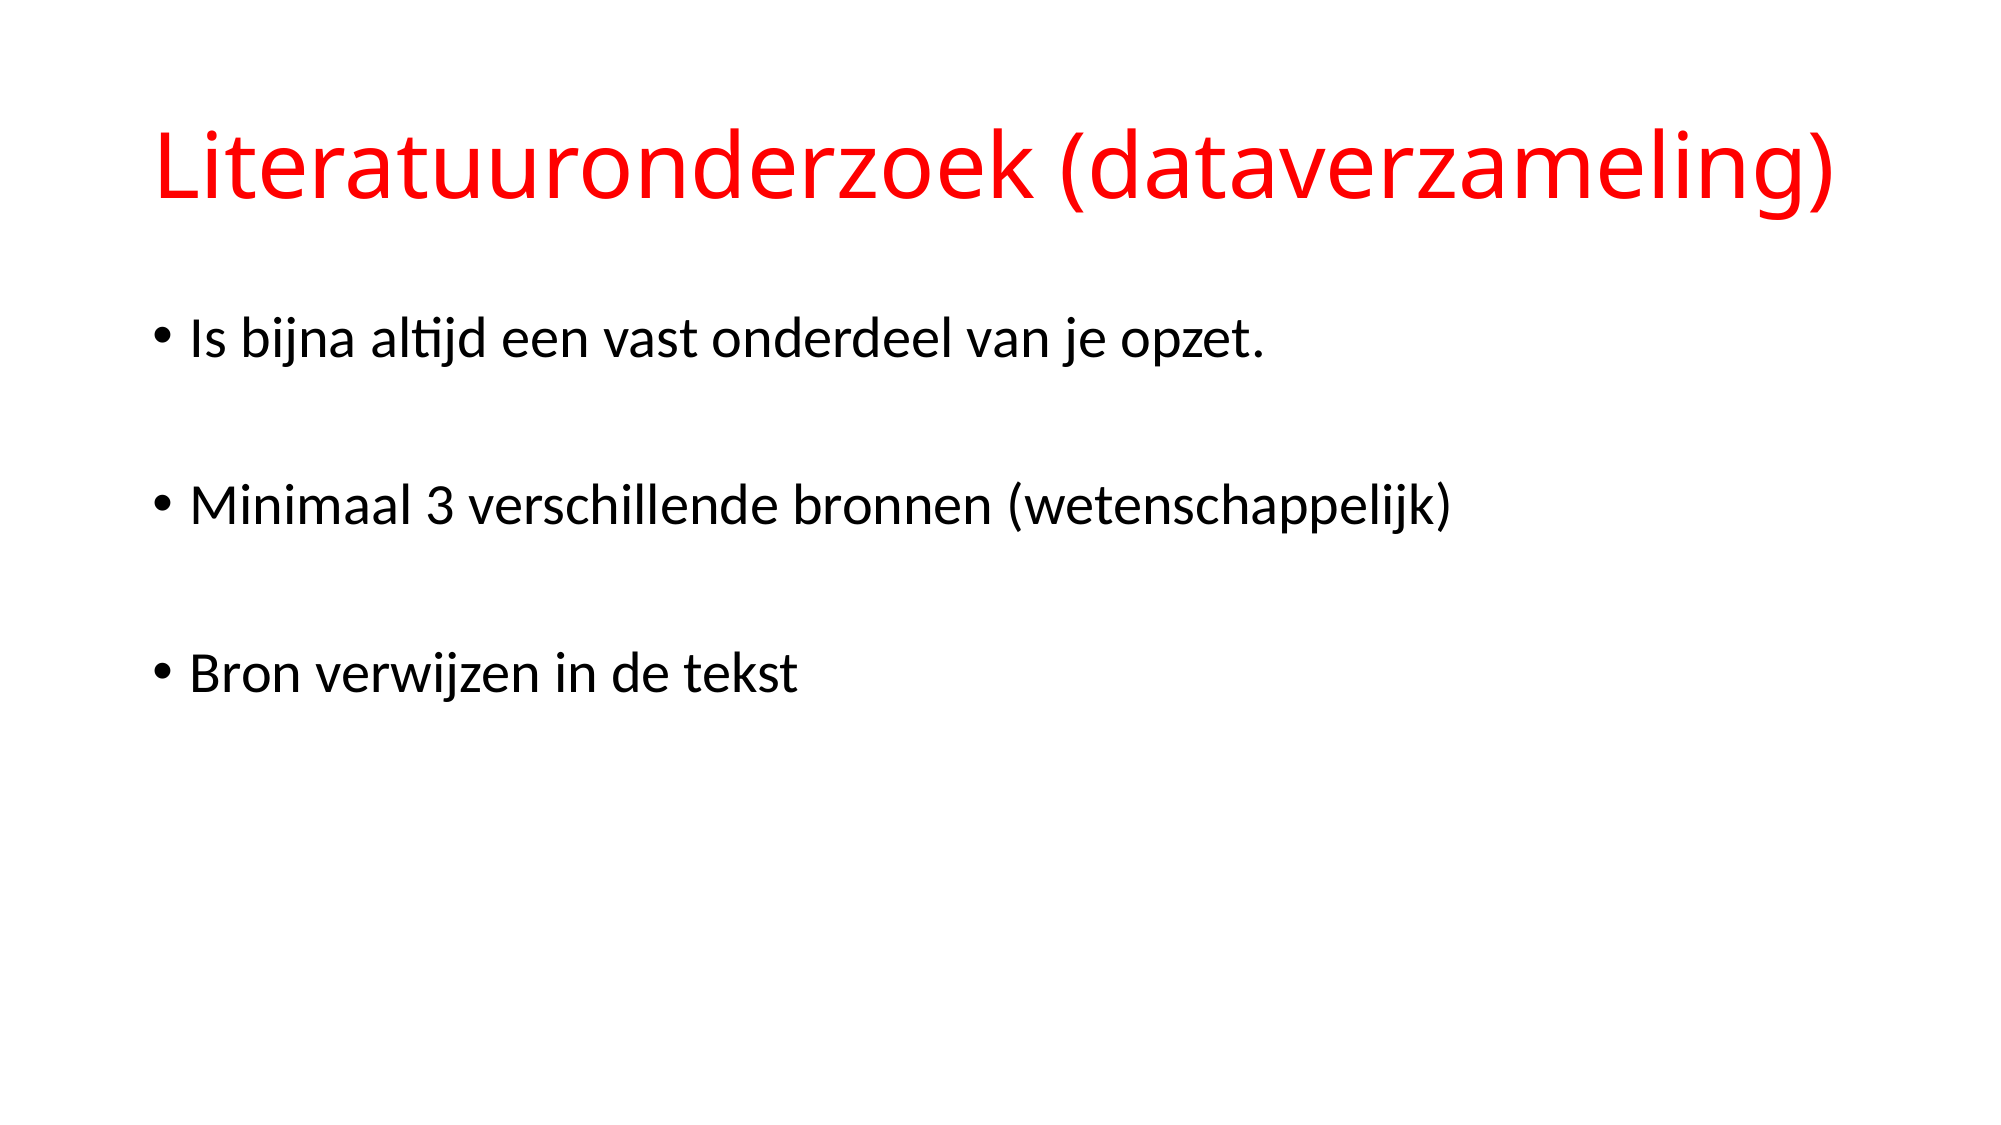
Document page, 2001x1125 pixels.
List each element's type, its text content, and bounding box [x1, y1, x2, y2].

list Is bijna altijd een vast onderdeel van je opzet. Minimaal 3 verschillende bronnen (wetenschappelijk) Bron verwijzen in de tekst [137, 299, 1863, 1014]
title Literatuuronderzoek (dataverzameling) [137, 59, 1863, 278]
